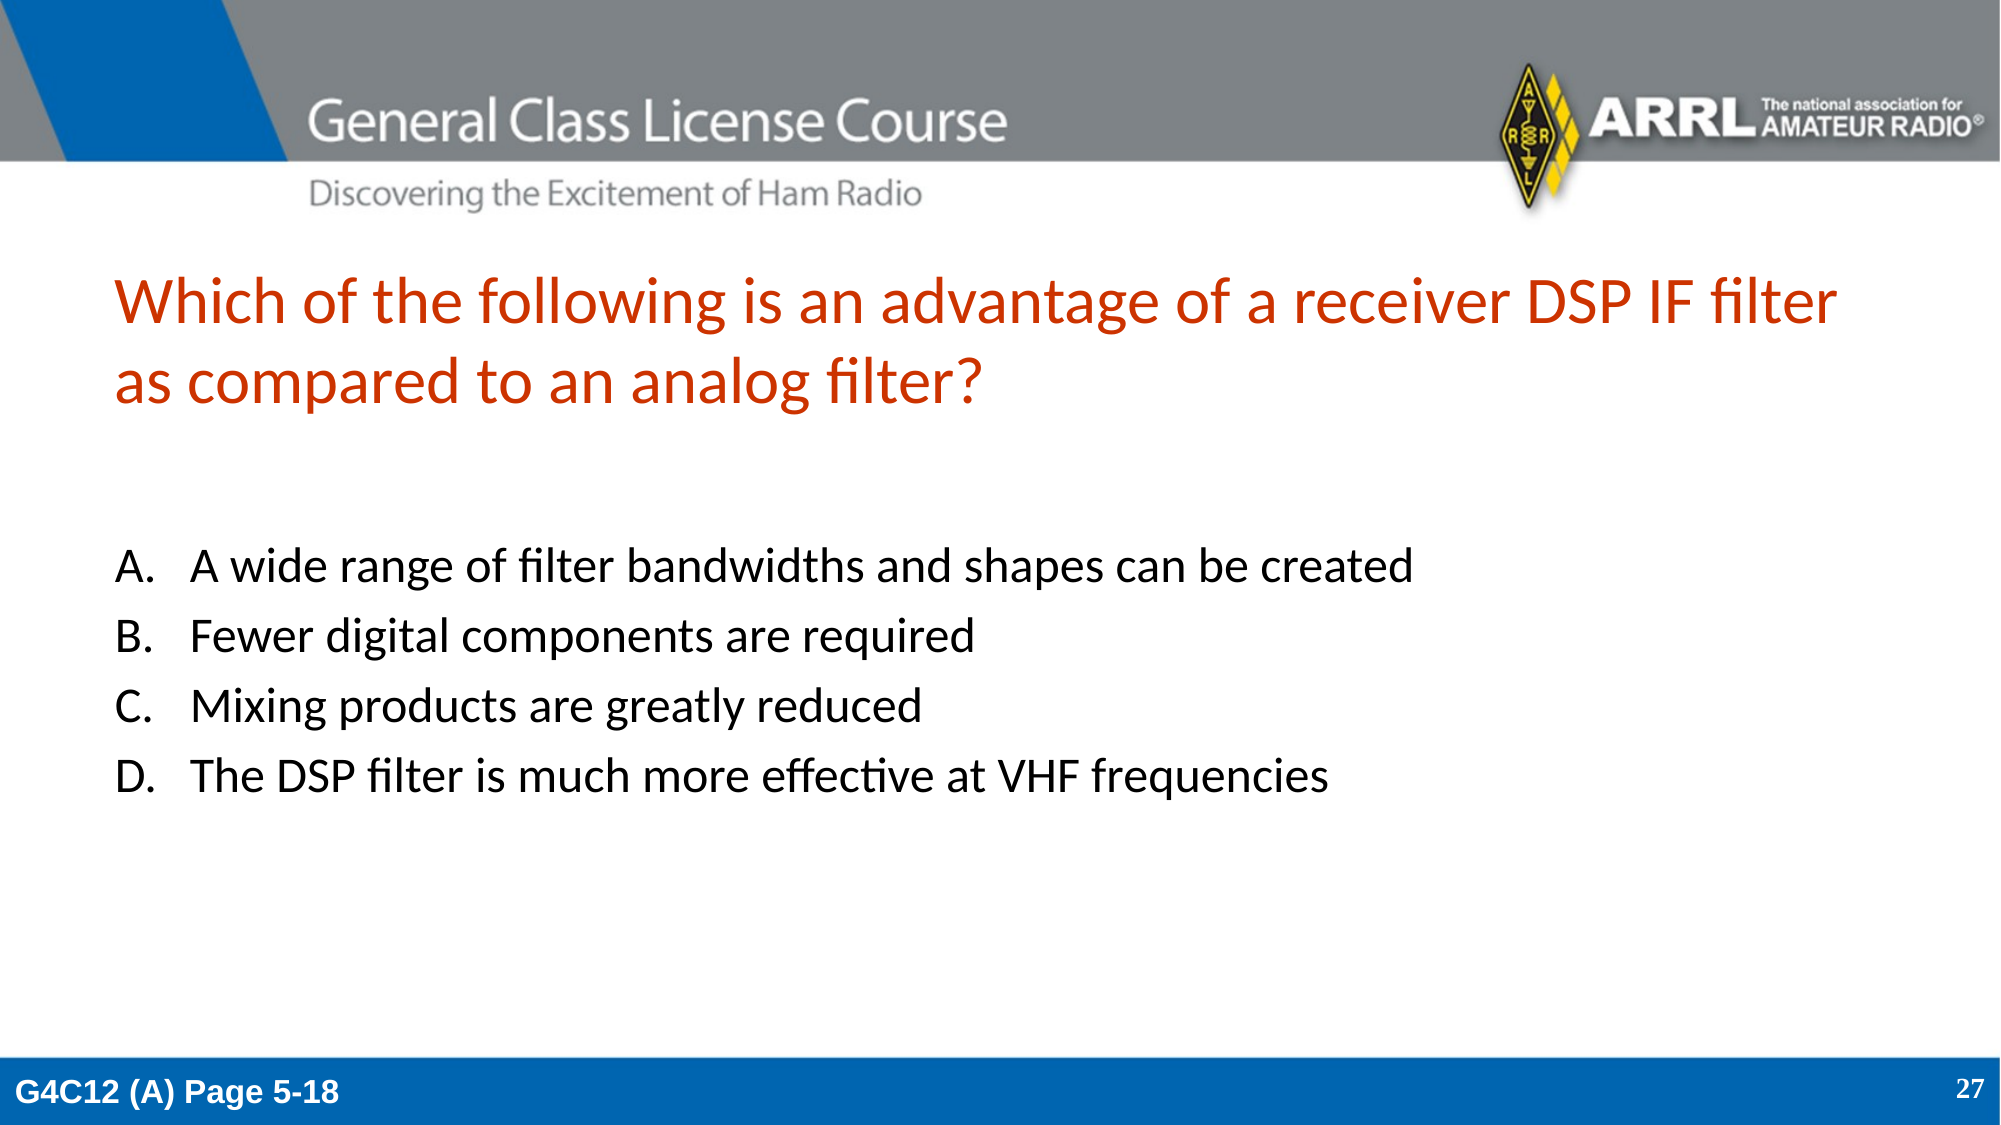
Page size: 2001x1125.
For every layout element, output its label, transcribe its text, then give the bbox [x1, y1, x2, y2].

list A wide range of filter bandwidths and shapes can be created Fewer digital components are required Mixing products are greatly reduced The DSP filter is much more effective at VHF frequencies [99, 525, 1900, 1005]
text_box 27 [1875, 1062, 2000, 1113]
title Which of the following is an advantage of a receiver DSP IF filter as compared to an analog filter? [99, 249, 1900, 468]
text_box G4C12 (A) Page 5-18 [0, 1062, 1313, 1118]
picture [0, 0, 2001, 1125]
